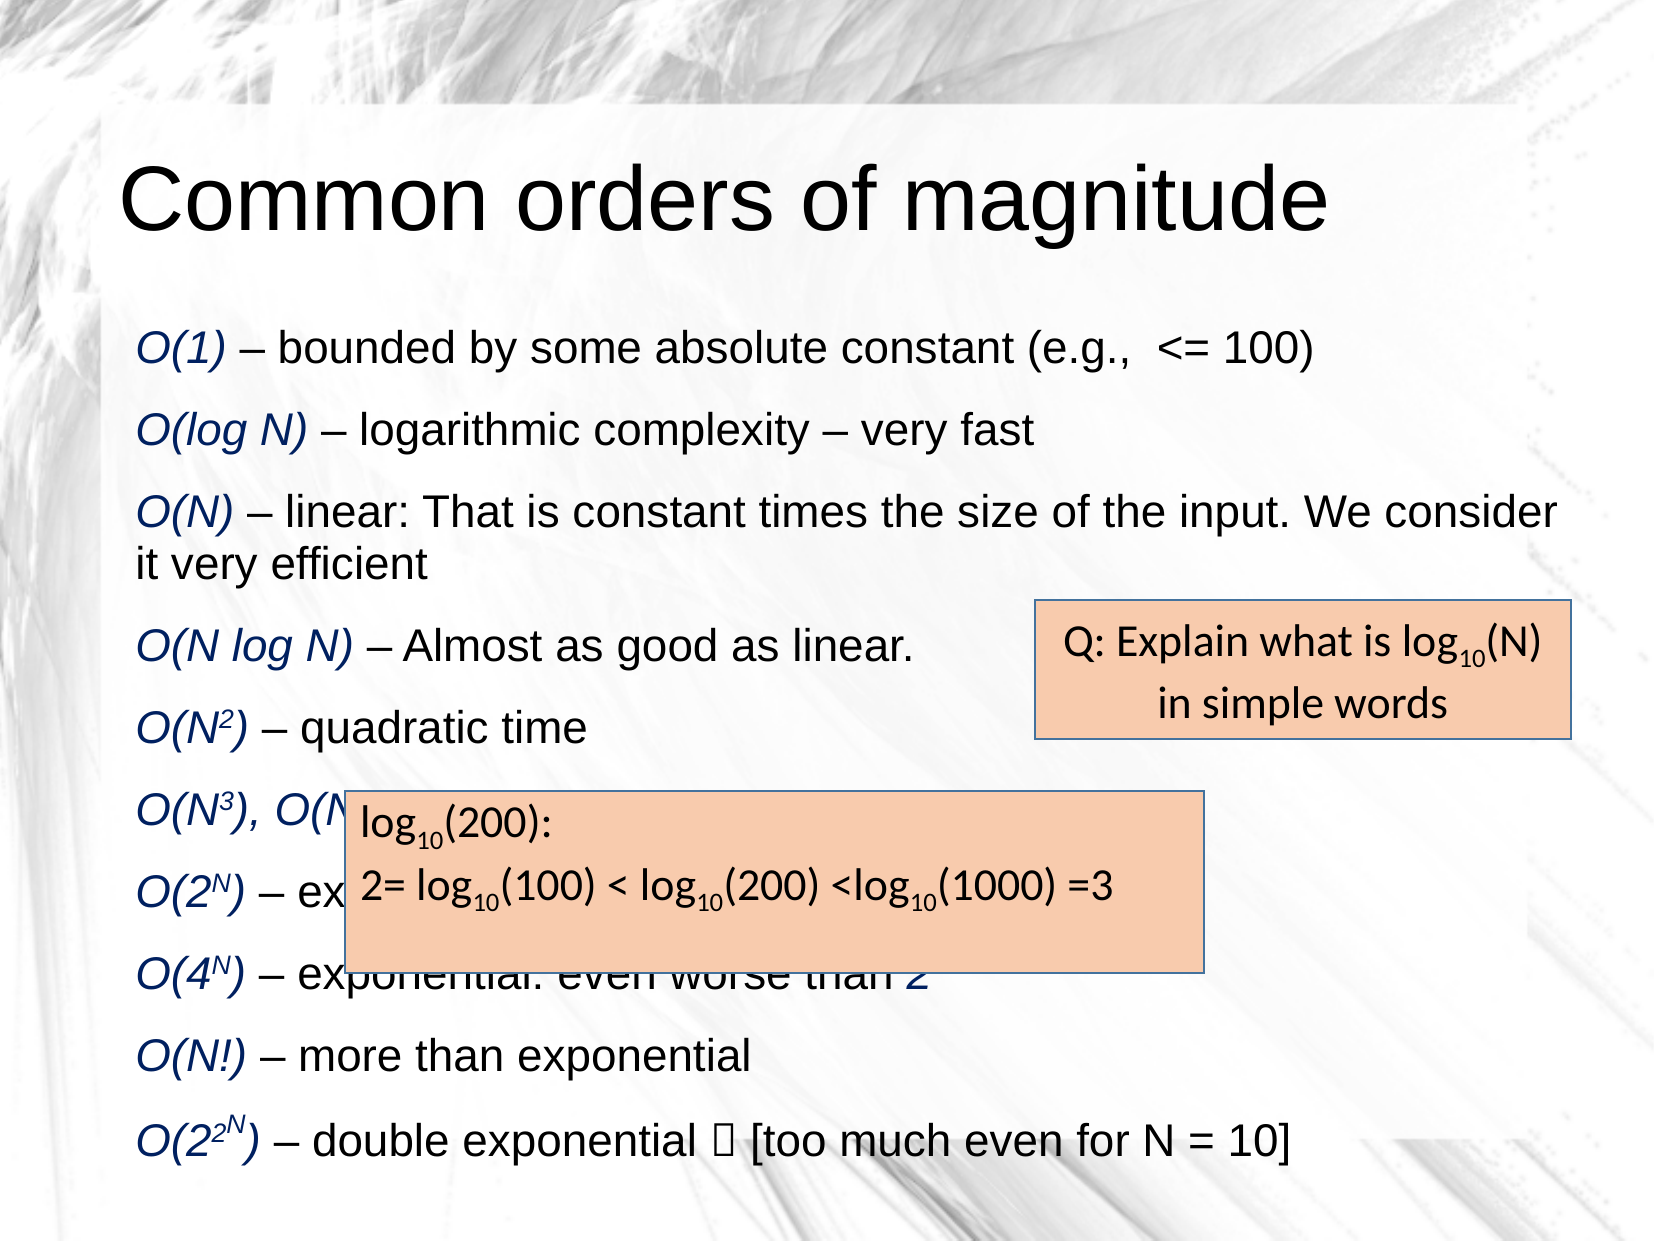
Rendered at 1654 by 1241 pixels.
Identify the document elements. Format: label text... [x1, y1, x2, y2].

list O(1) – bounded by some absolute constant (e.g., <= 100) O(log N) – logarithmic complexity – very fast O(N) – linear: That is constant times the size of the input. We consider it very efficient O(N log N) – Almost as good as linear. O(N2) – quadratic time O(N3), O(N4), ...O(N7)... O(Nconst) – polynomial O(2N) – exponential: considered as very inefficient O(4N) – exponential: even worse than 2N O(N!) – more than exponential O(22N) – double exponential  [too much even for N = 10] [118, 319, 1571, 1109]
picture [0, 0, 1654, 1241]
text_box Q: Explain what is log10(N) in simple words [1034, 599, 1571, 739]
title Common orders of magnitude [118, 112, 1506, 281]
text_box log10(200): 2= log10(100) < log10(200) <log10(1000) =3 [345, 790, 1204, 974]
